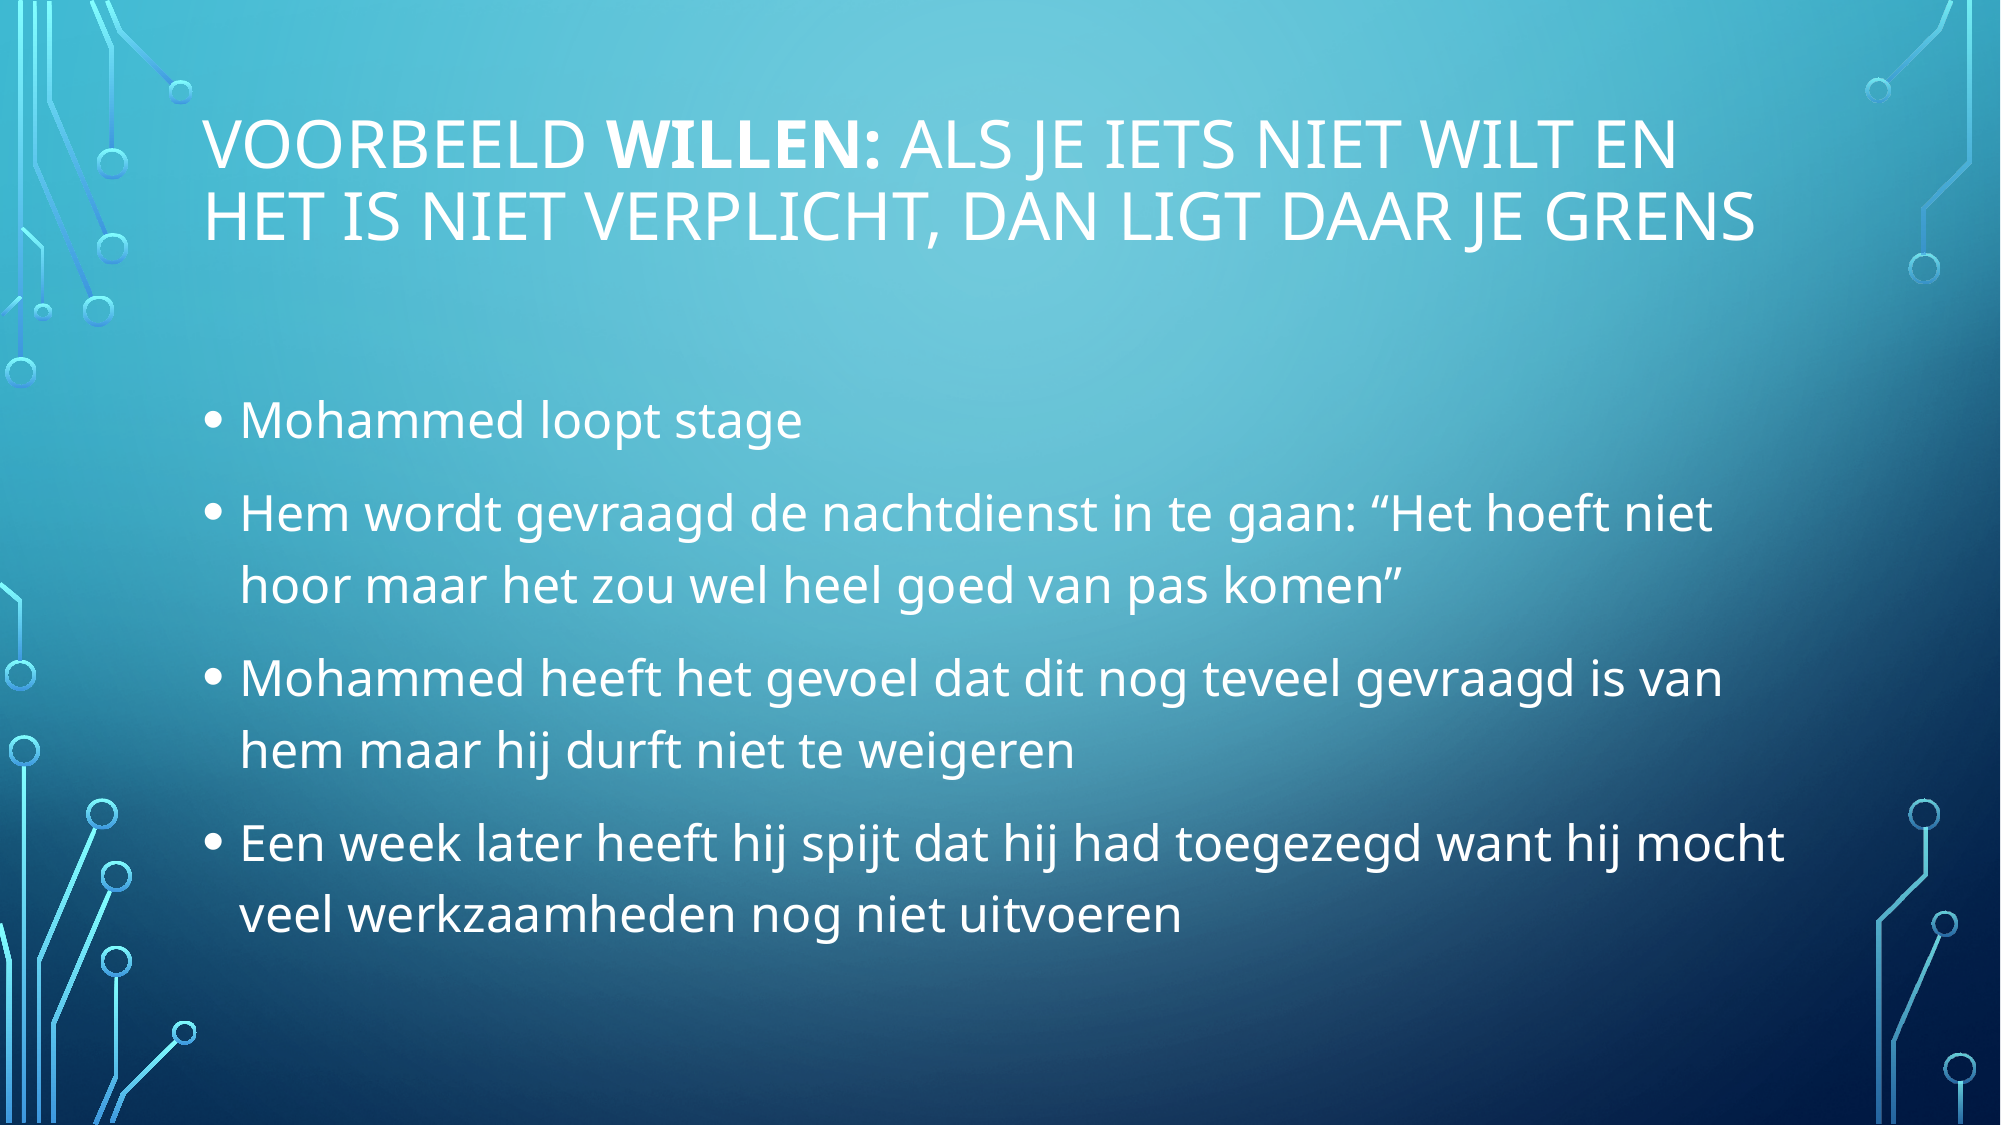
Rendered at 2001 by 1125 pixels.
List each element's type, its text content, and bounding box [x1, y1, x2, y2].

list Mohammed loopt stage Hem wordt gevraagd de nachtdienst in te gaan: “Het hoeft niet hoor maar het zou wel heel goed van pas komen” Mohammed heeft het gevoel dat dit nog teveel gevraagd is van hem maar hij durft niet te weigeren Een week later heeft hij spijt dat hij had toegezegd want hij mocht veel werkzaamheden nog niet uitvoeren [187, 369, 1813, 950]
title Voorbeeld Willen: Als je iets niet wilt en het is niet verplicht, dan ligt daar je grens [187, 101, 1813, 344]
